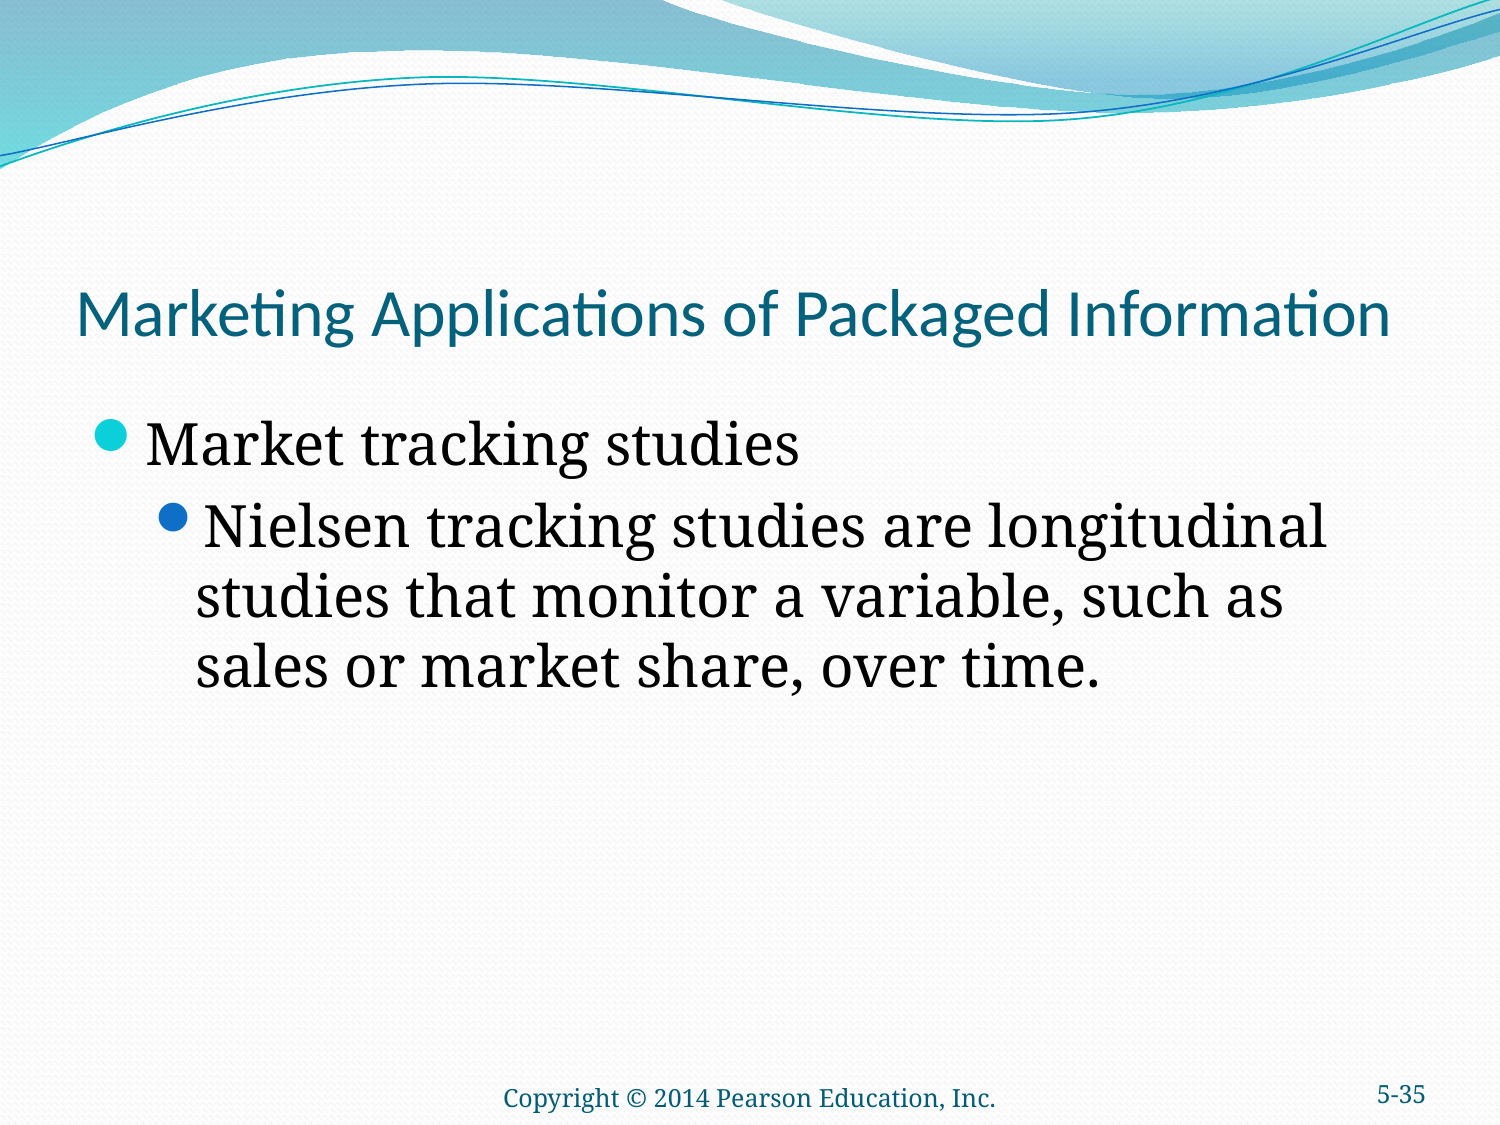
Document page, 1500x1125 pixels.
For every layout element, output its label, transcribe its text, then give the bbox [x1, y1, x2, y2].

title Marketing Applications of Packaged Information [74, 187, 1426, 351]
list Market tracking studies Nielsen tracking studies are longitudinal studies that monitor a variable, such as sales or market share, over time. [74, 399, 1426, 1026]
